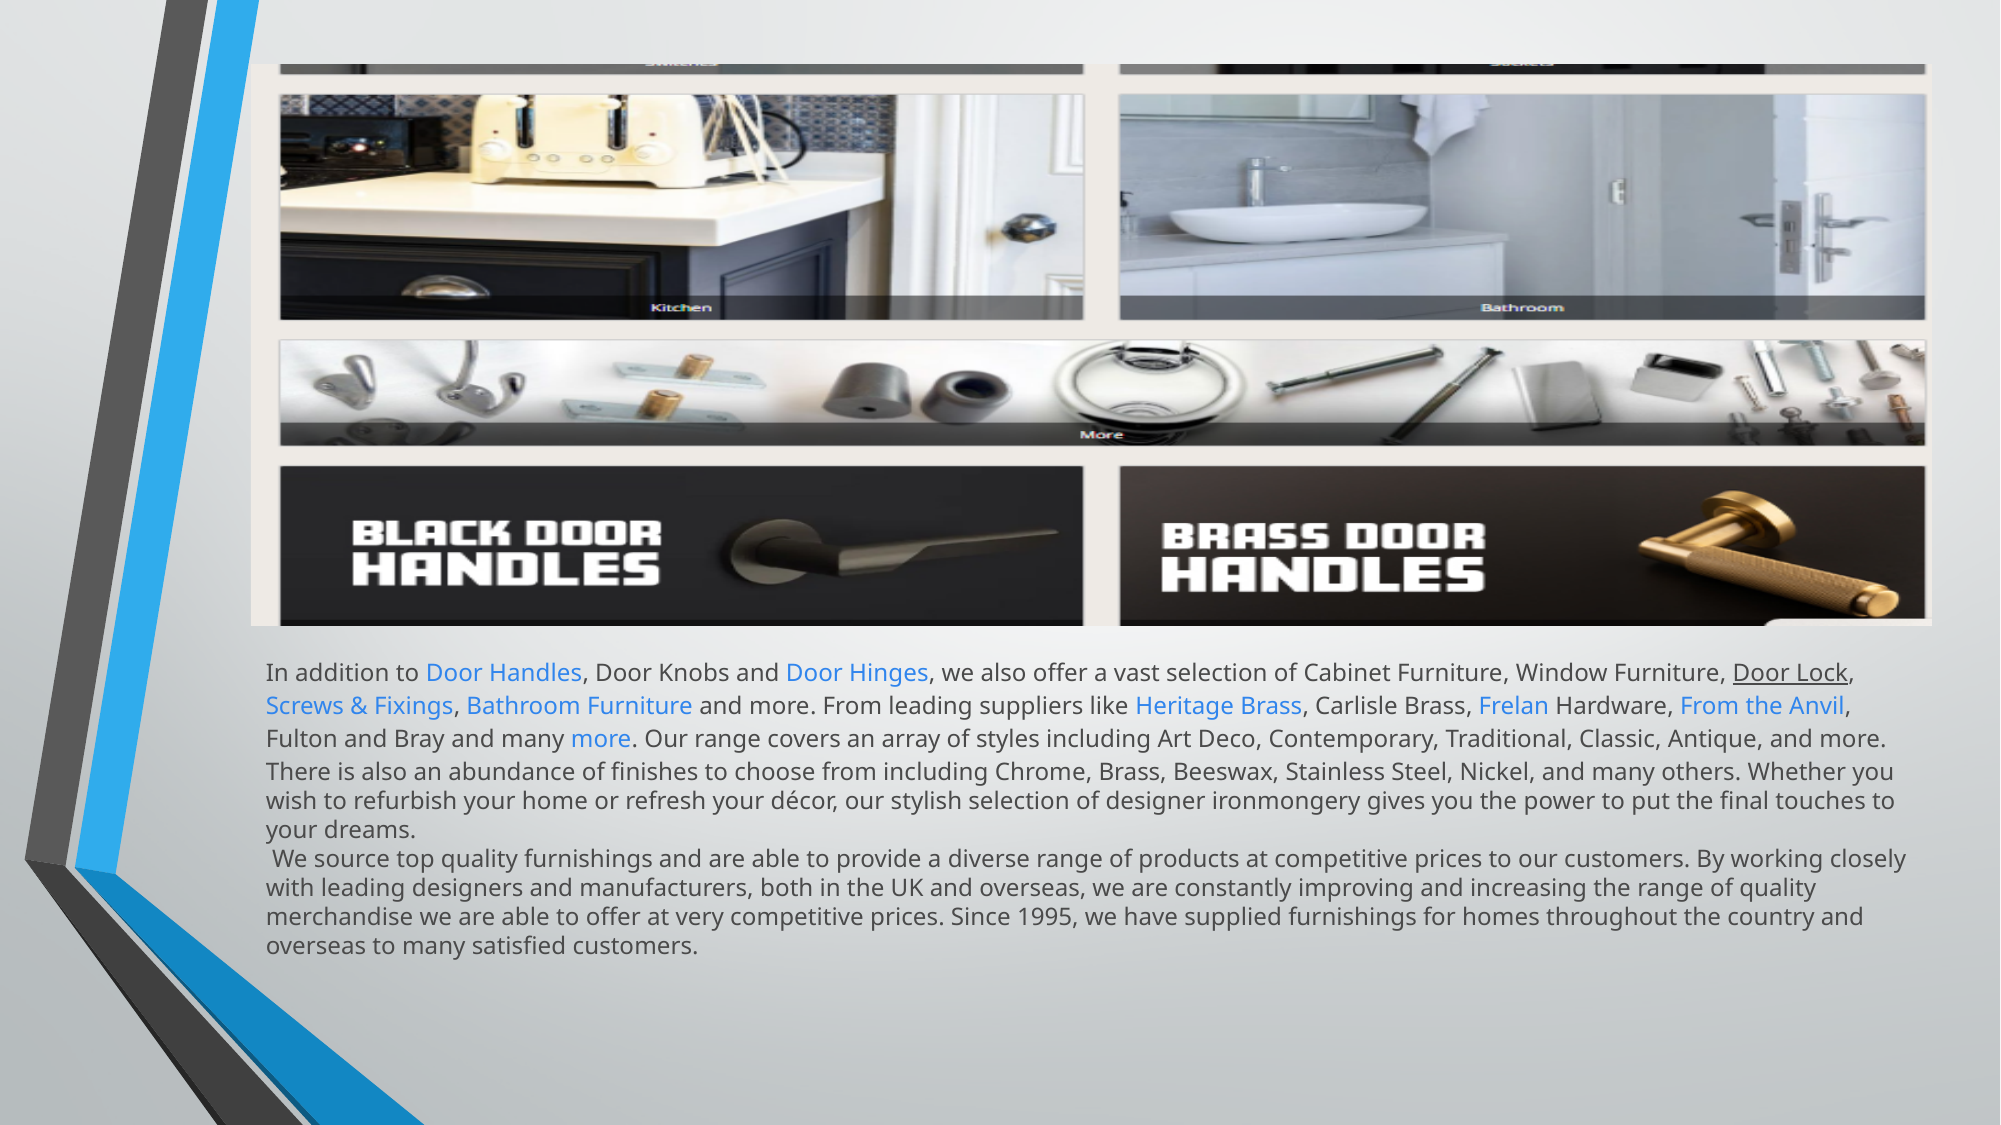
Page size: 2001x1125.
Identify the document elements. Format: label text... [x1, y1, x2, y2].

title In addition to Door Handles, Door Knobs and Door Hinges, we also offer a vast selection of Cabinet Furniture, Window Furniture, Door Lock, Screws & Fixings, Bathroom Furniture and more. From leading suppliers like Heritage Brass, Carlisle Brass, Frelan Hardware, From the Anvil, Fulton and Bray and many more. Our range covers an array of styles including Art Deco, Contemporary, Traditional, Classic, Antique, and more. There is also an abundance of finishes to choose from including Chrome, Brass, Beeswax, Stainless Steel, Nickel, and many others. Whether you wish to refurbish your home or refresh your décor, our stylish selection of designer ironmongery gives you the power to put the final touches to your dreams. We source top quality furnishings and are able to provide a diverse range of products at competitive prices to our customers. By working closely with leading designers and manufacturers, both in the UK and overseas, we are constantly improving and increasing the range of quality merchandise we are able to offer at very competitive prices. Since 1995, we have supplied furnishings for homes throughout the country and overseas to many satisfied customers. [250, 647, 1932, 1019]
text_box [250, 665, 1912, 673]
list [250, 63, 1933, 626]
